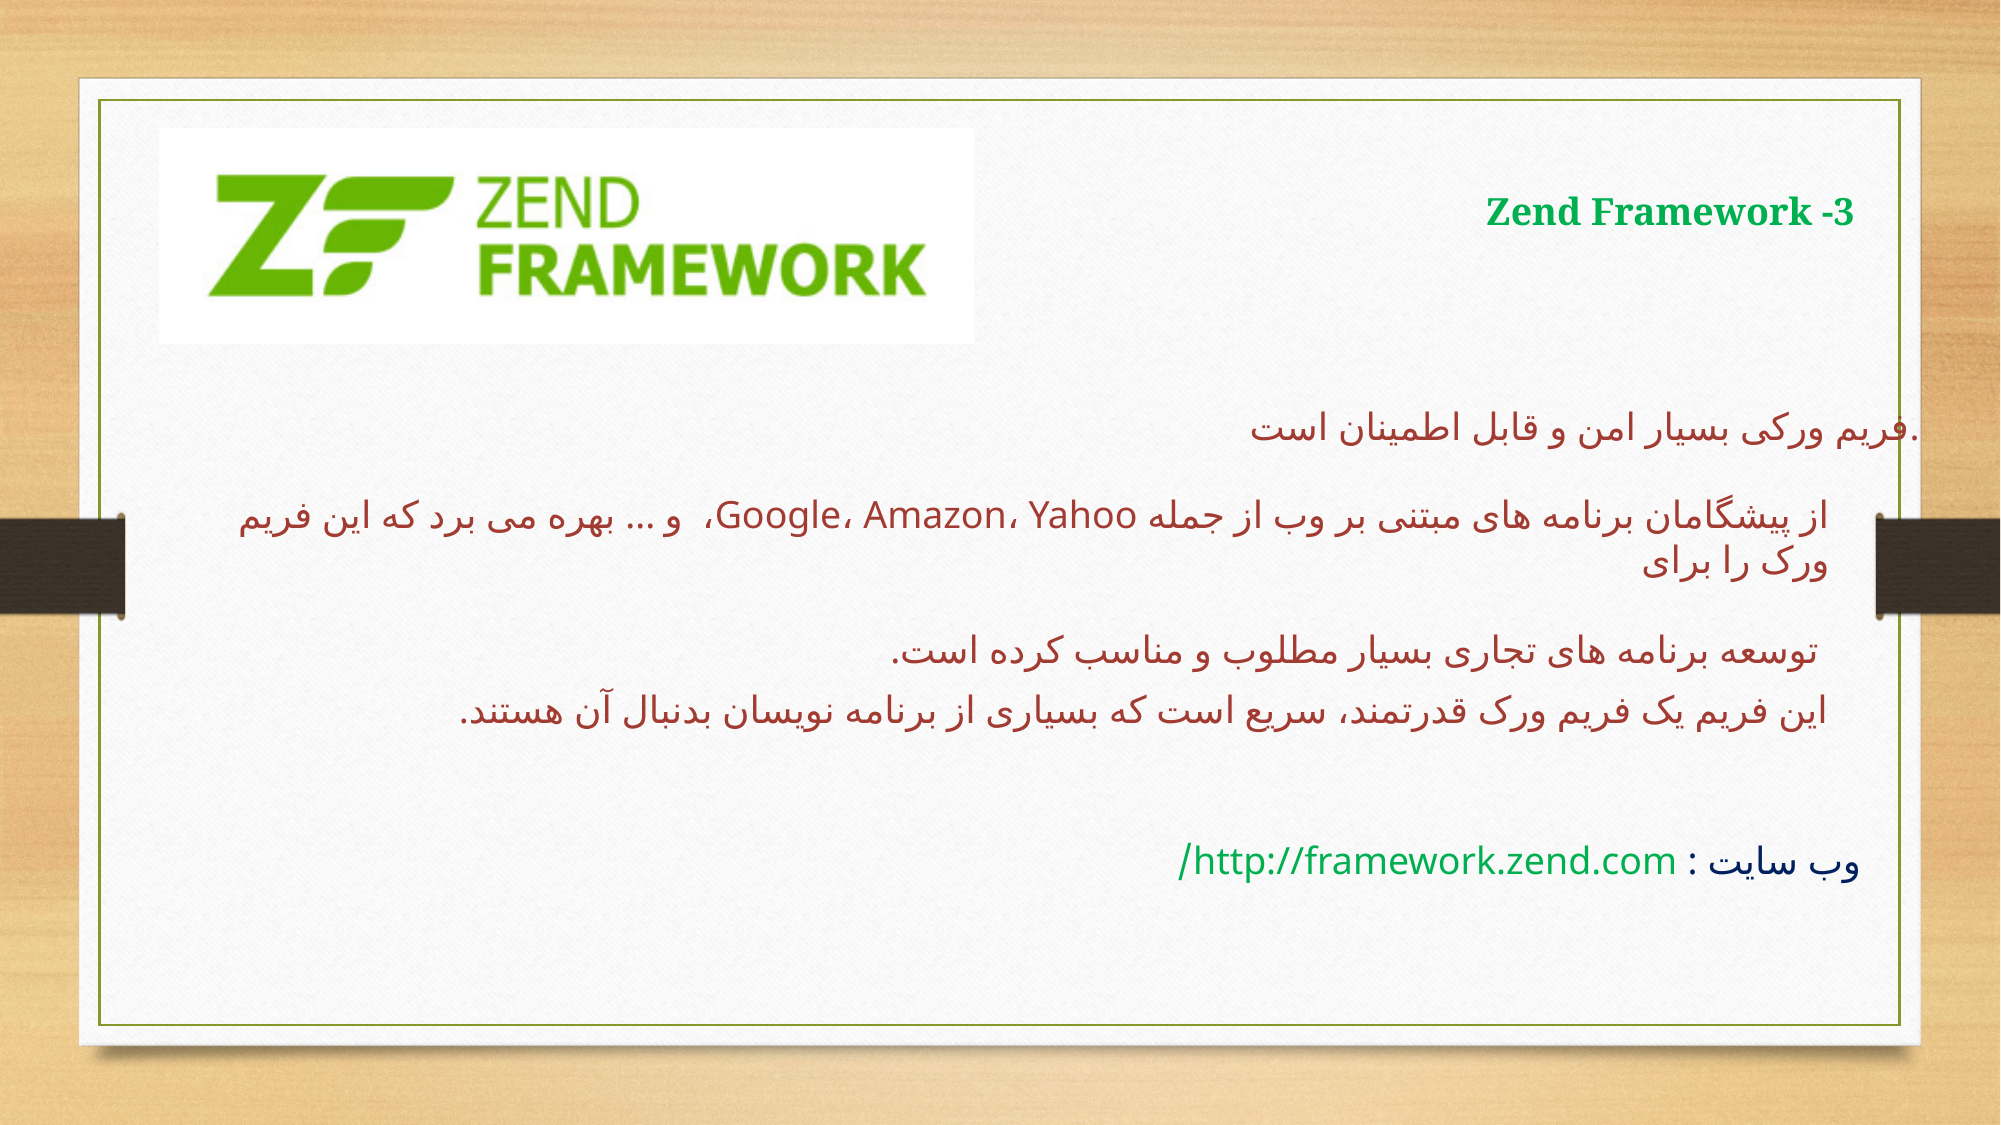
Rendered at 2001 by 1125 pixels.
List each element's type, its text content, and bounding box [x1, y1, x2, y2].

text_box Zend Framework -3 [1471, 180, 1870, 241]
picture [0, 0, 2001, 1125]
text_box از پیشگامان برنامه های مبتنی بر وب از جمله Google، Amazon، Yahoo، و ... بهره می برد که این فریم ورک را برای توسعه برنامه های تجاری بسیار مطلوب و مناسب کرده است. [159, 483, 1845, 679]
text_box این فریم یک فریم ورک قدرتمند، سریع است که بسیاری از برنامه نویسان بدنبال آن هستند. [411, 678, 1845, 739]
text_box وب سایت : http://framework.zend.com/ [1162, 739, 1876, 890]
text_box فریم ورکی بسیار امن و قابل اطمینان است. [1224, 395, 1935, 455]
